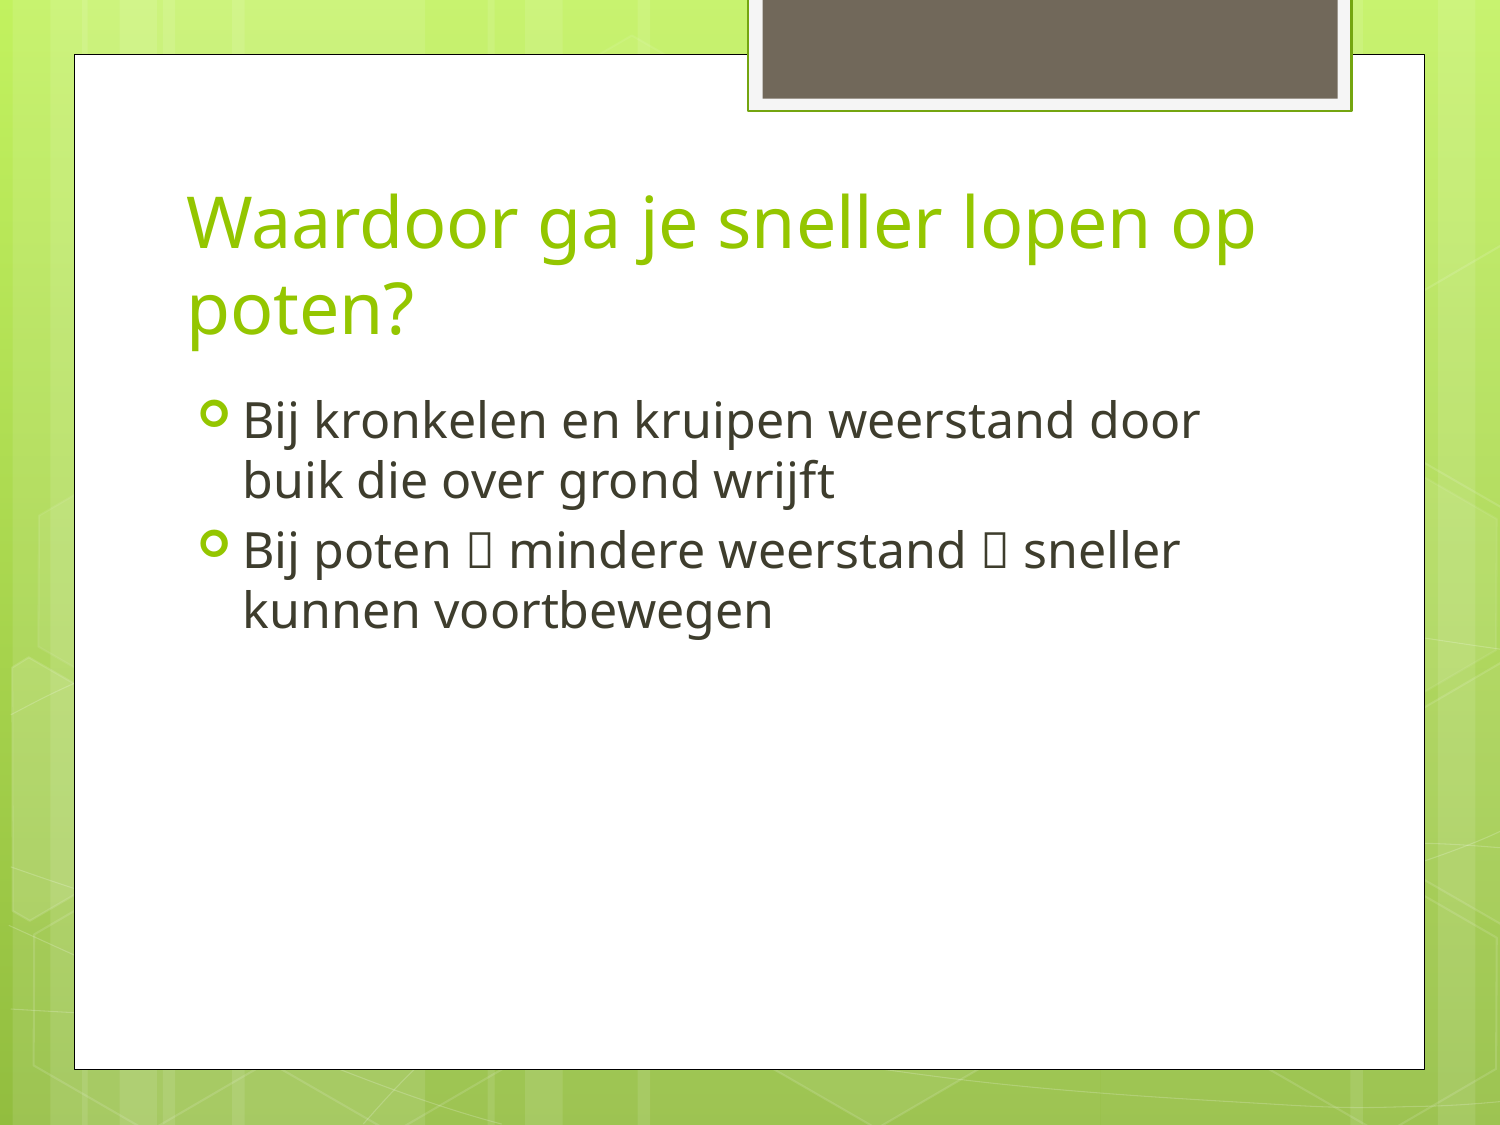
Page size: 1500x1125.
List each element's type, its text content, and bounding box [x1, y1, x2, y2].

list Bij kronkelen en kruipen weerstand door buik die over grond wrijft Bij poten  mindere weerstand  sneller kunnen voortbewegen [171, 381, 1283, 957]
title Waardoor ga je sneller lopen op poten? [171, 168, 1324, 357]
